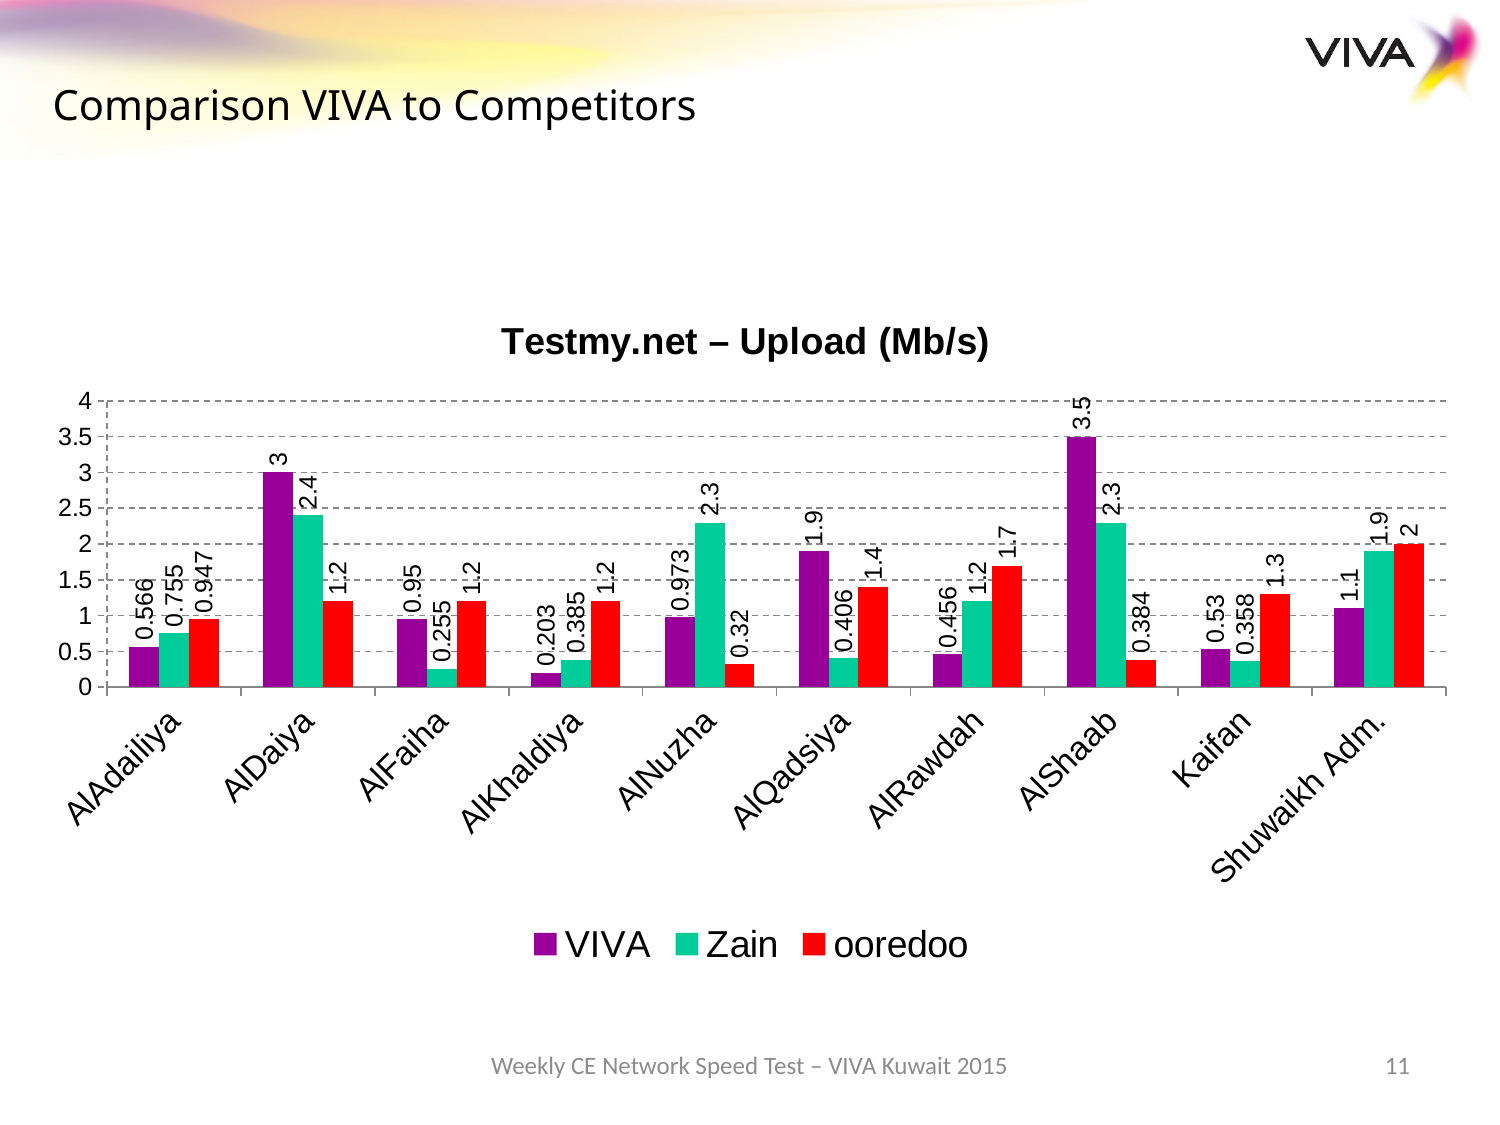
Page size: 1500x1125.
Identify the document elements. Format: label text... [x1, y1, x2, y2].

chart [27, 287, 1476, 974]
picture [1300, 12, 1485, 105]
text_box Comparison VIVA to Competitors [37, 24, 1278, 184]
text_box 11 [1074, 1042, 1425, 1103]
text_box Weekly CE Network Speed Test – VIVA Kuwait 2015 [205, 1042, 1074, 1103]
picture [0, 0, 1089, 160]
